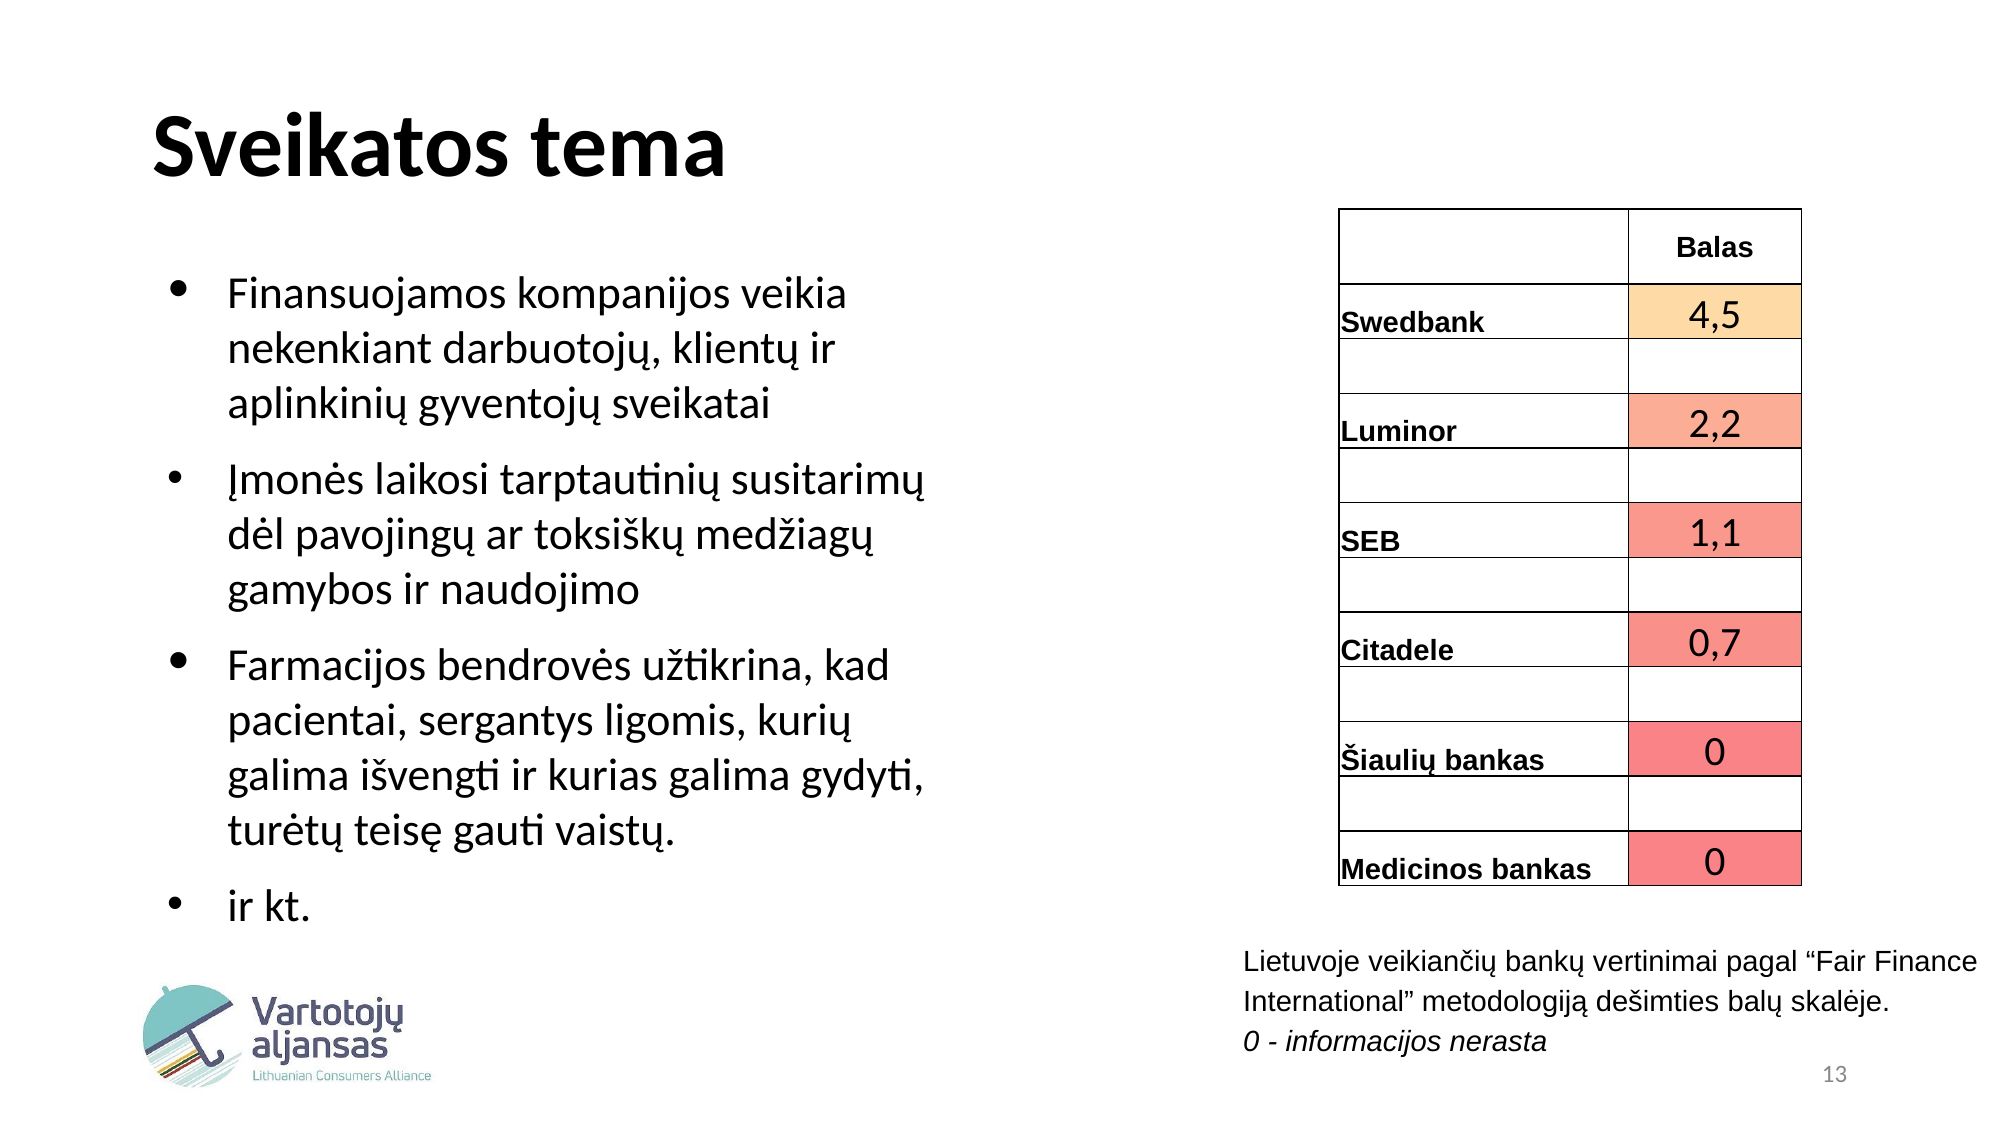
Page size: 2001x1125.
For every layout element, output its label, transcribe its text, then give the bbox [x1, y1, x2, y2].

table_cell 2,2 [1629, 394, 1801, 447]
table_cell Luminor [1340, 394, 1628, 447]
table_header [1340, 210, 1628, 283]
table_cell [1629, 449, 1801, 502]
table_cell [1340, 339, 1628, 393]
table_cell Citadele [1340, 613, 1628, 666]
picture [114, 960, 461, 1112]
table_cell SEB [1340, 503, 1628, 557]
table_cell [1340, 667, 1628, 721]
table_cell 4,5 [1629, 285, 1801, 338]
slide_number 13 [1412, 1065, 1863, 1103]
table_header Balas [1629, 210, 1801, 283]
table_cell [1340, 449, 1628, 502]
table_cell Medicinos bankas [1340, 832, 1628, 885]
table_cell 0 [1629, 722, 1801, 775]
table_cell Swedbank [1340, 285, 1628, 338]
list Finansuojamos kompanijos veikia nekenkiant darbuotojų, klientų ir aplinkinių gyventojų sveikatai Įmonės laikosi tarptautinių susitarimų dėl pavojingų ar toksiškų medžiagų gamybos ir naudojimo Farmacijos bendrovės užtikrina, kad pacientai, sergantys ligomis, kurių galima išvengti ir kurias galima gydyti, turėtų teisę gauti vaistų. ir kt. [137, 255, 972, 970]
table_cell [1340, 558, 1628, 611]
table_cell Šiaulių bankas [1340, 722, 1628, 775]
text_box Lietuvoje veikiančių bankų vertinimai pagal “Fair Finance International” metodologiją dešimties balų skalėje. 0 - informacijos nerasta [1228, 929, 2000, 1065]
table_cell 0 [1629, 832, 1801, 885]
table_cell 1,1 [1629, 503, 1801, 557]
table_cell [1629, 339, 1801, 393]
title Sveikatos tema [137, 38, 1863, 256]
table_cell 0,7 [1629, 613, 1801, 666]
table_cell [1629, 558, 1801, 611]
table_cell [1629, 667, 1801, 721]
table_cell [1340, 777, 1628, 830]
table_cell [1629, 777, 1801, 830]
